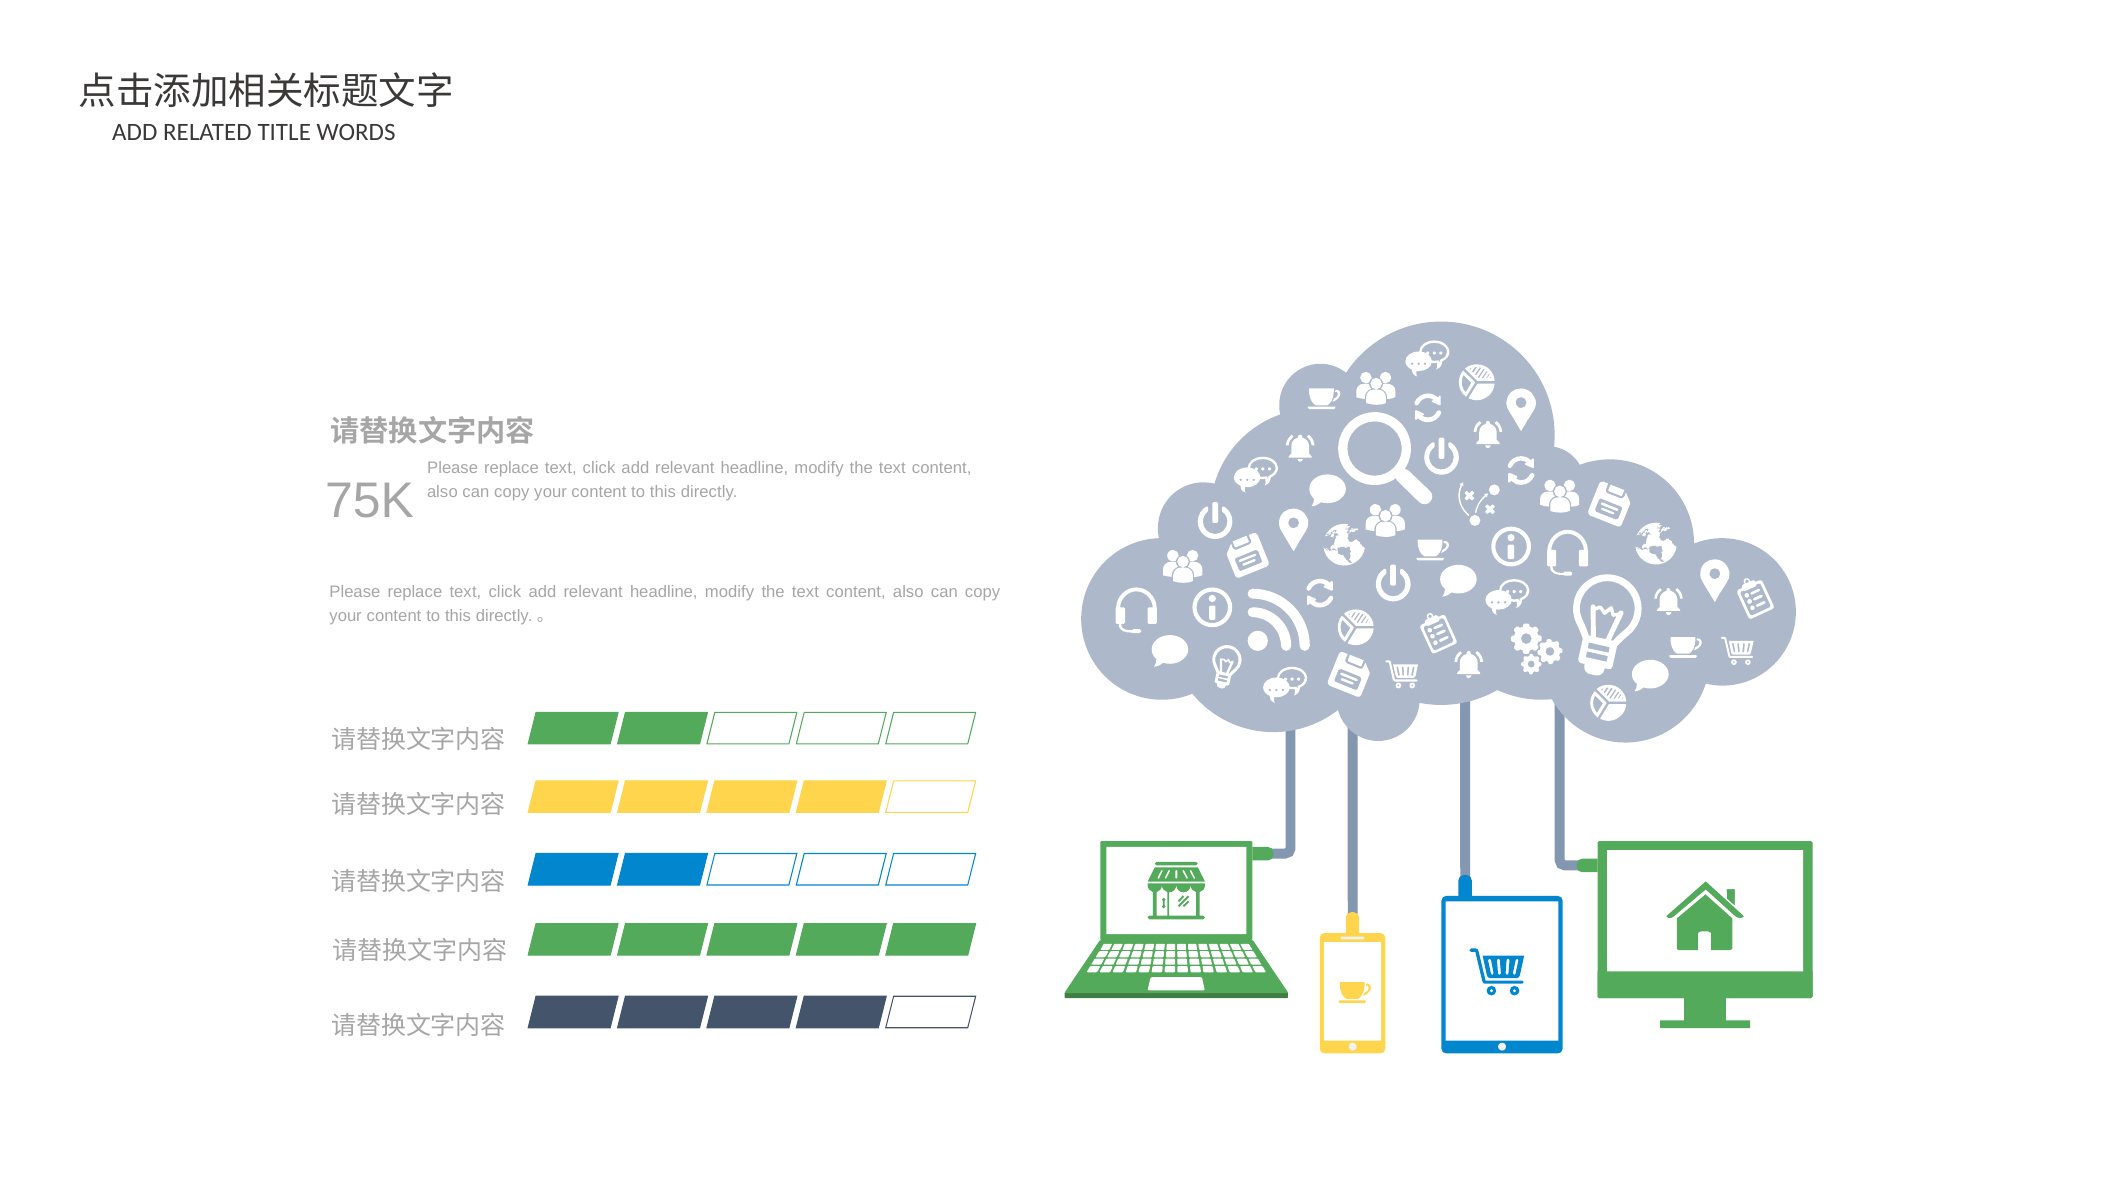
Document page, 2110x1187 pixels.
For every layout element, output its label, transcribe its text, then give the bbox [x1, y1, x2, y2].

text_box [528, 780, 976, 813]
text_box 请替换文字内容 [315, 709, 529, 761]
text_box Please replace text, click add relevant headline, modify the text content, also can copy your content to this directly.。 [314, 569, 1017, 633]
text_box 请替换文字内容 [317, 920, 531, 973]
text_box 请替换文字内容 [315, 774, 529, 827]
text_box 请替换文字内容 [315, 398, 564, 448]
text_box 点击添加相关标题文字 [62, 59, 470, 121]
text_box Please replace text, click add relevant headline, modify the text content, also can copy your content to this directly. [412, 445, 988, 509]
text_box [528, 853, 976, 885]
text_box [528, 923, 976, 956]
text_box 75K [310, 448, 429, 535]
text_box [528, 712, 976, 744]
text_box 请替换文字内容 [315, 851, 529, 903]
text_box 请替换文字内容 [315, 995, 529, 1048]
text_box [1064, 321, 1813, 1054]
text_box ADD RELATED TITLE WORDS [96, 107, 413, 154]
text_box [528, 996, 976, 1028]
